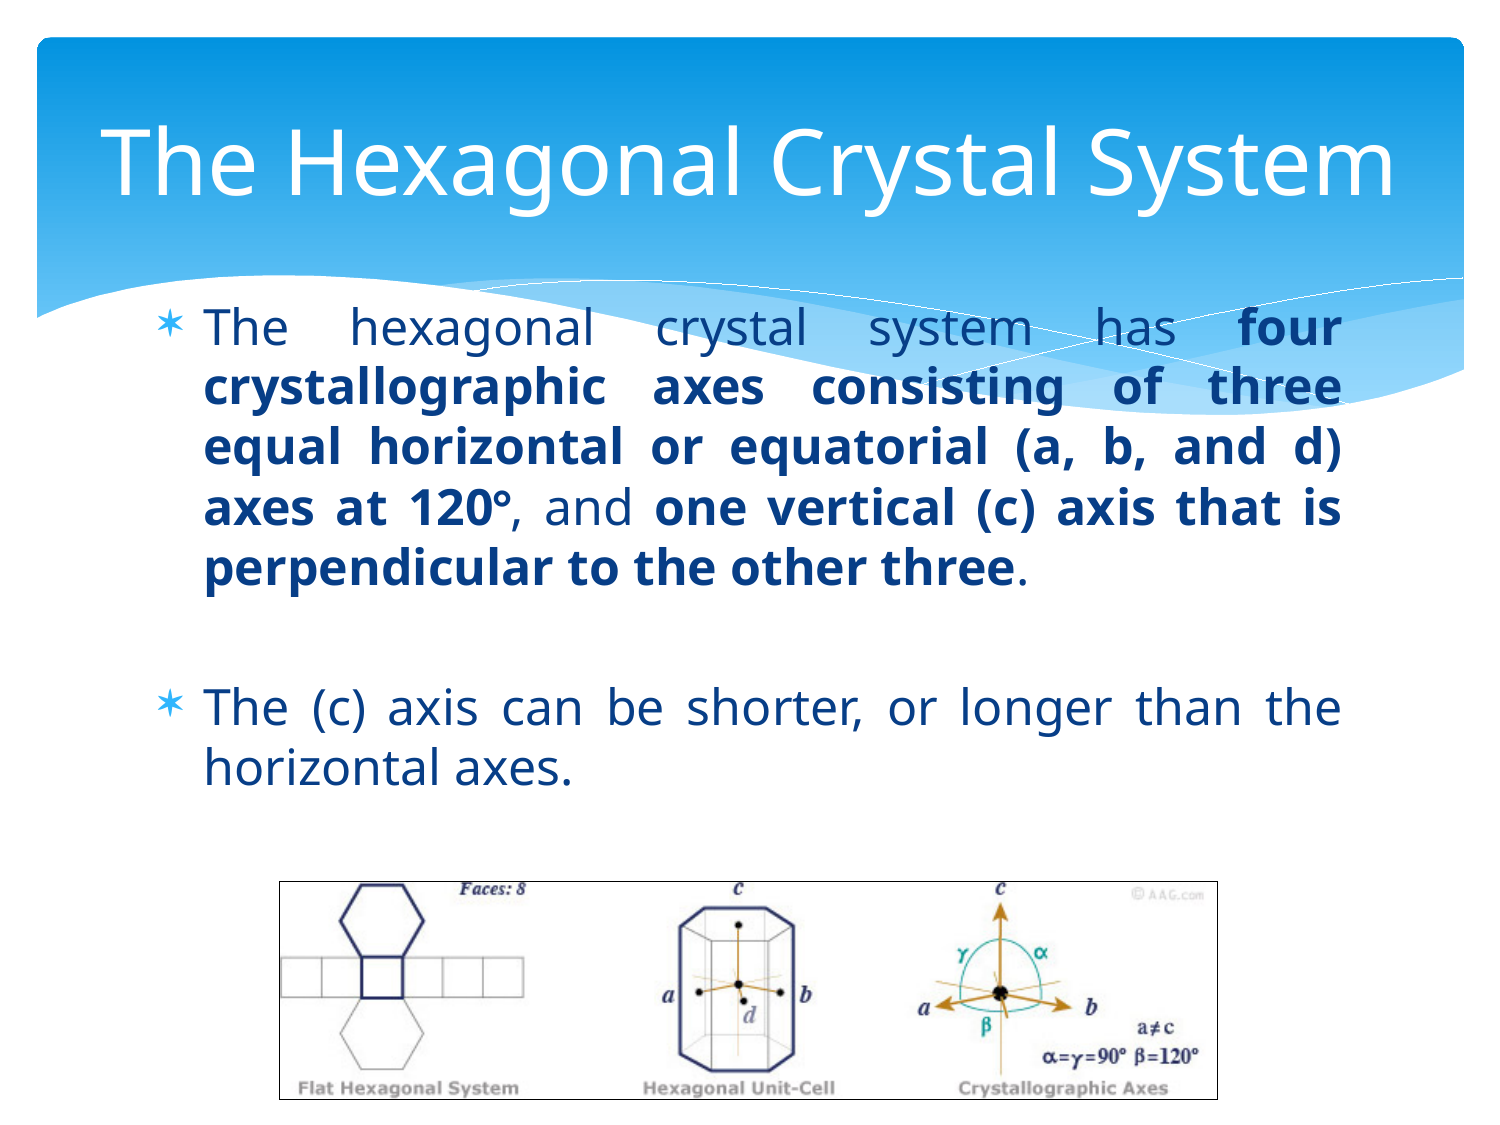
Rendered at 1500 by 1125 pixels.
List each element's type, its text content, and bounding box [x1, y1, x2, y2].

picture [279, 880, 1218, 1101]
list The hexagonal crystal system has four crystallographic axes consisting of three equal horizontal or equatorial (a, b, and d) axes at 120°, and one vertical (c) axis that is perpendicular to the other three. The (c) axis can be shorter, or longer than the horizontal axes. [143, 287, 1359, 854]
title The Hexagonal Crystal System [75, 55, 1425, 261]
